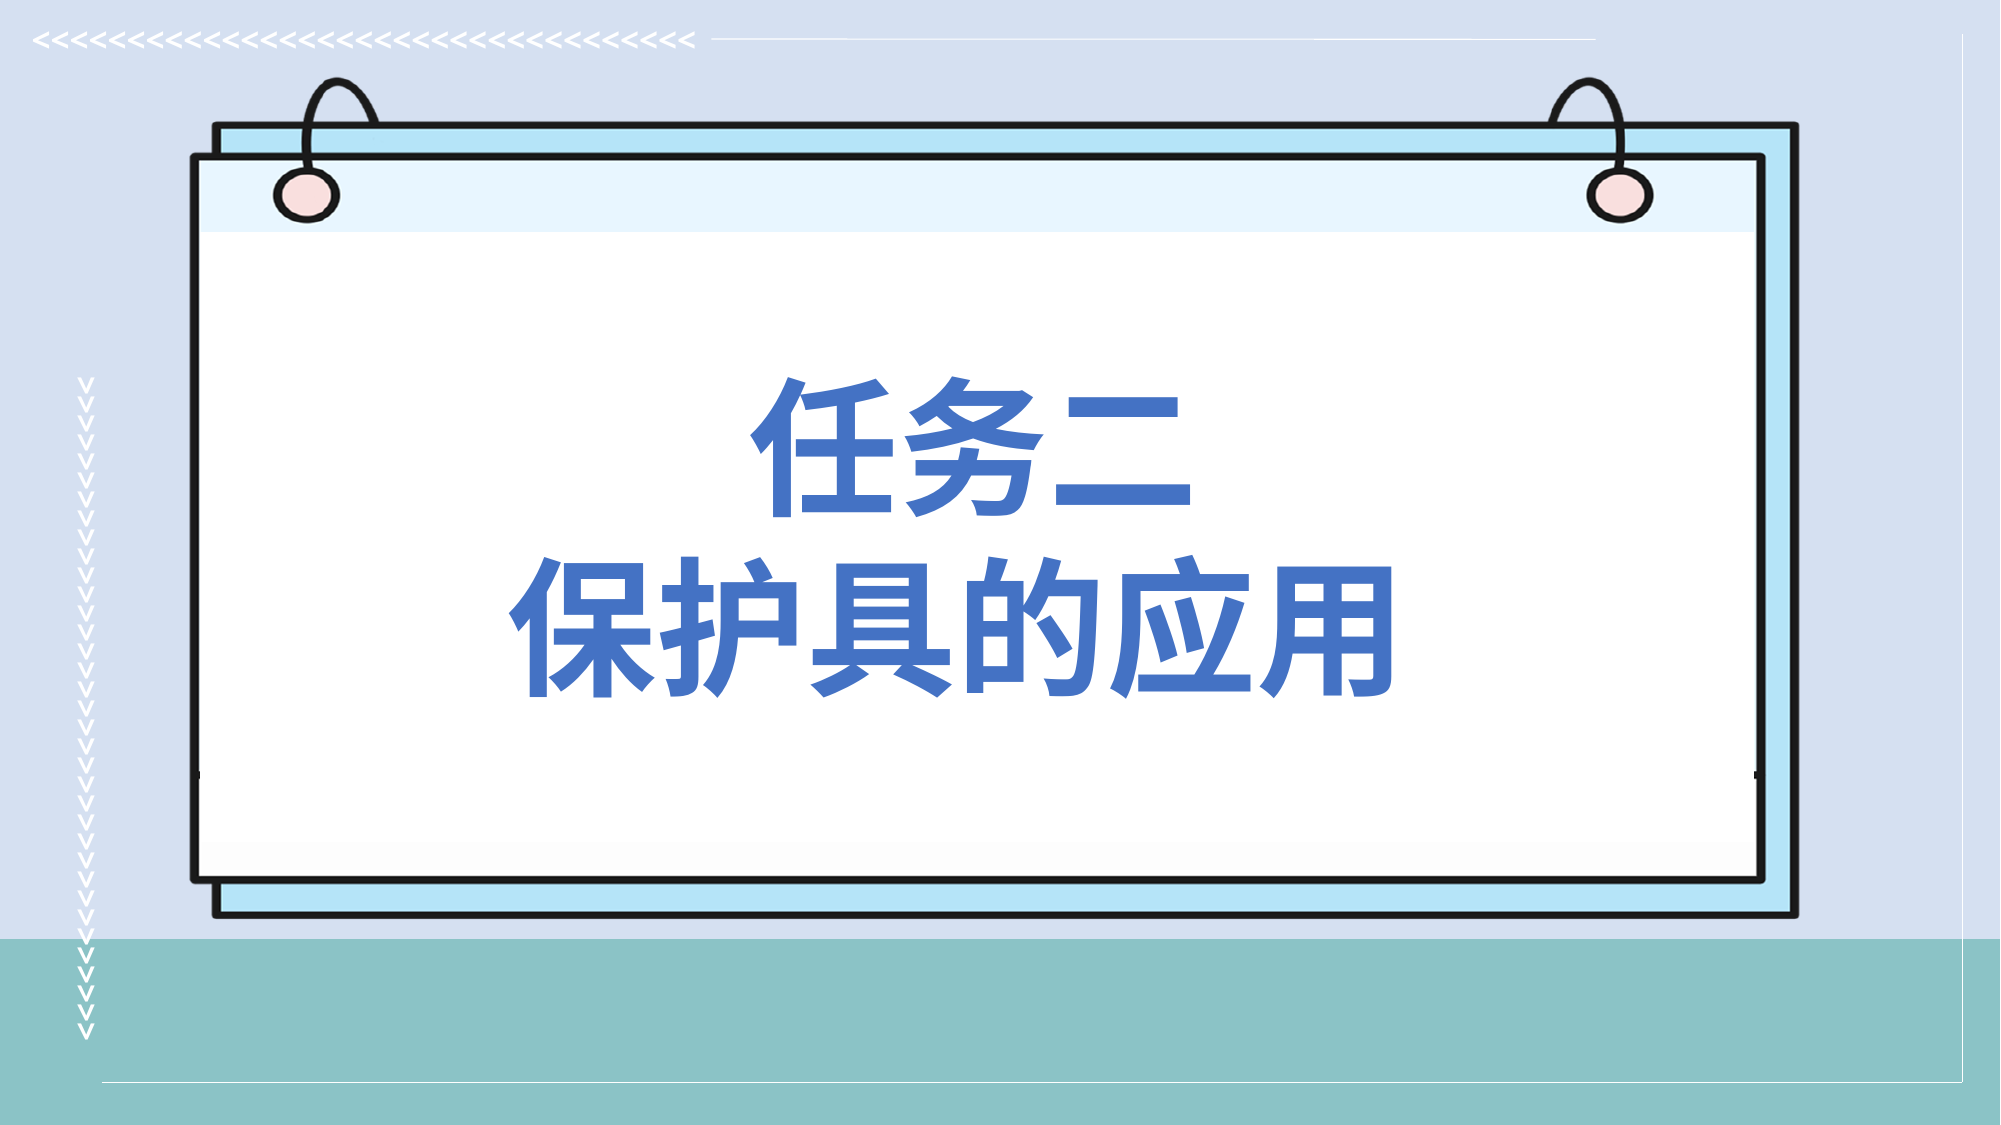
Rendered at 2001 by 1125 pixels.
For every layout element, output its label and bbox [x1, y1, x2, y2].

picture [107, 37, 1841, 947]
